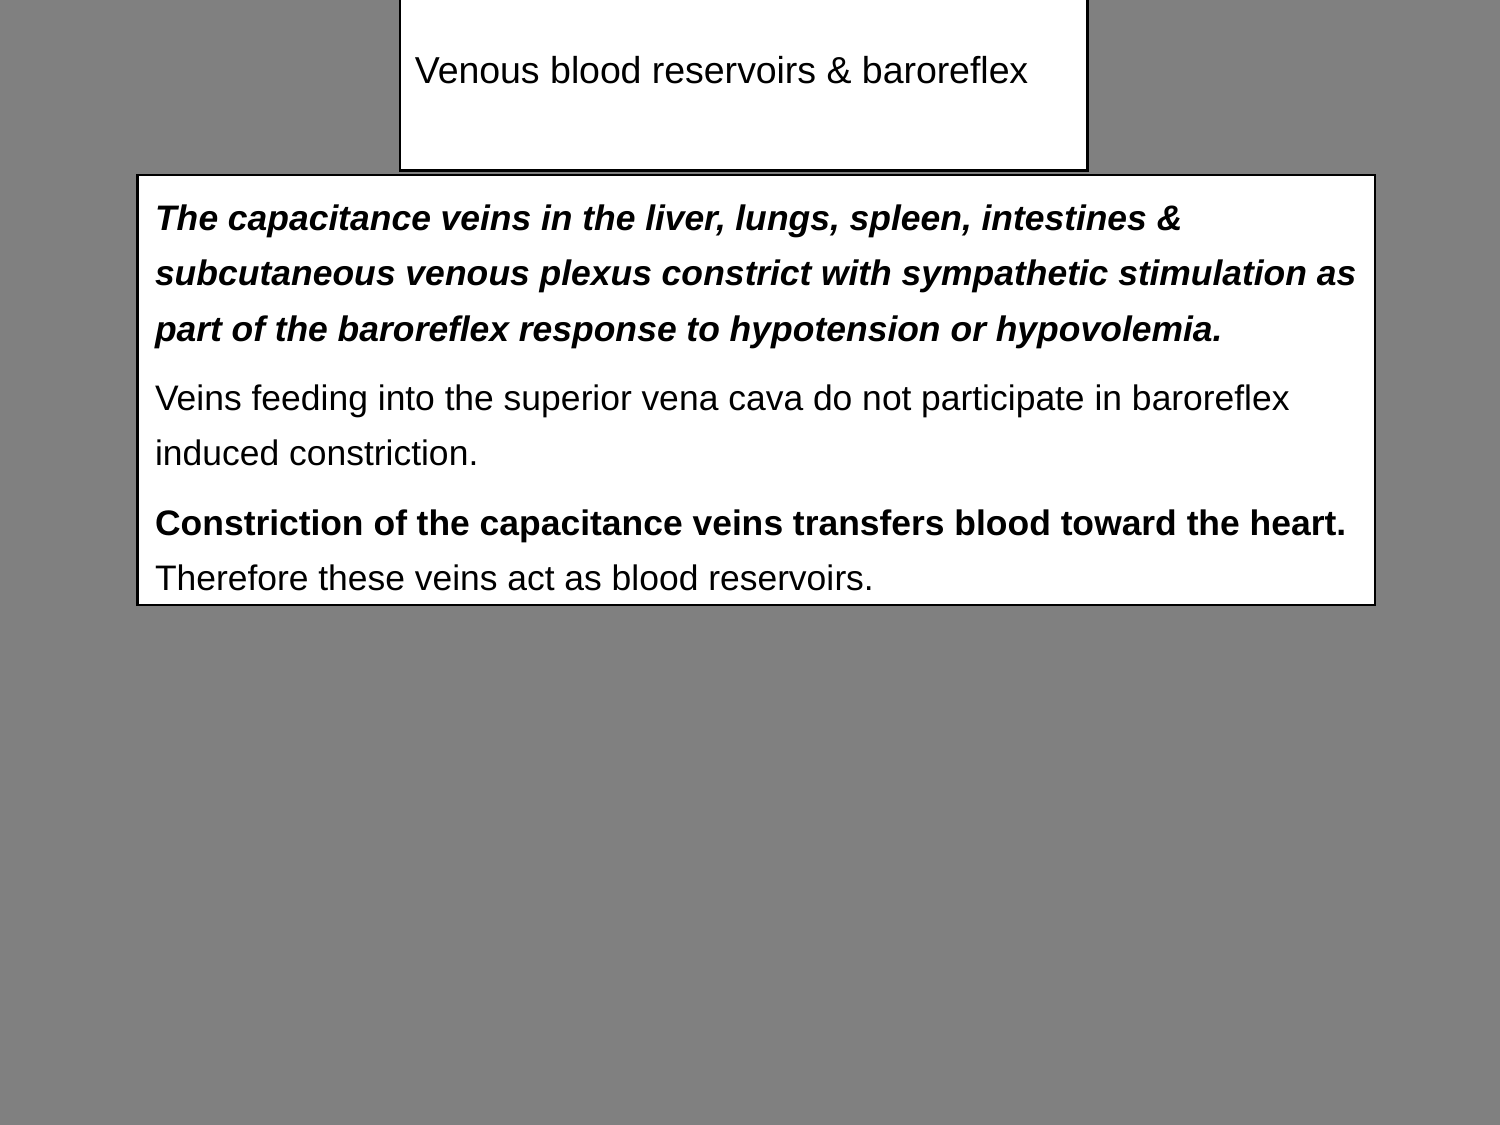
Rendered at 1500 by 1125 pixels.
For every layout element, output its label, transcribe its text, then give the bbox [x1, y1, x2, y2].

text_box The capacitance veins in the liver, lungs, spleen, intestines & subcutaneous venous plexus constrict with sympathetic stimulation as part of the baroreflex response to hypotension or hypovolemia. Veins feeding into the superior vena cava do not participate in baroreflex induced constriction. Constriction of the capacitance veins transfers blood toward the heart. Therefore these veins act as blood reservoirs. [137, 174, 1375, 605]
title Venous blood reservoirs & baroreflex [399, 0, 1089, 172]
